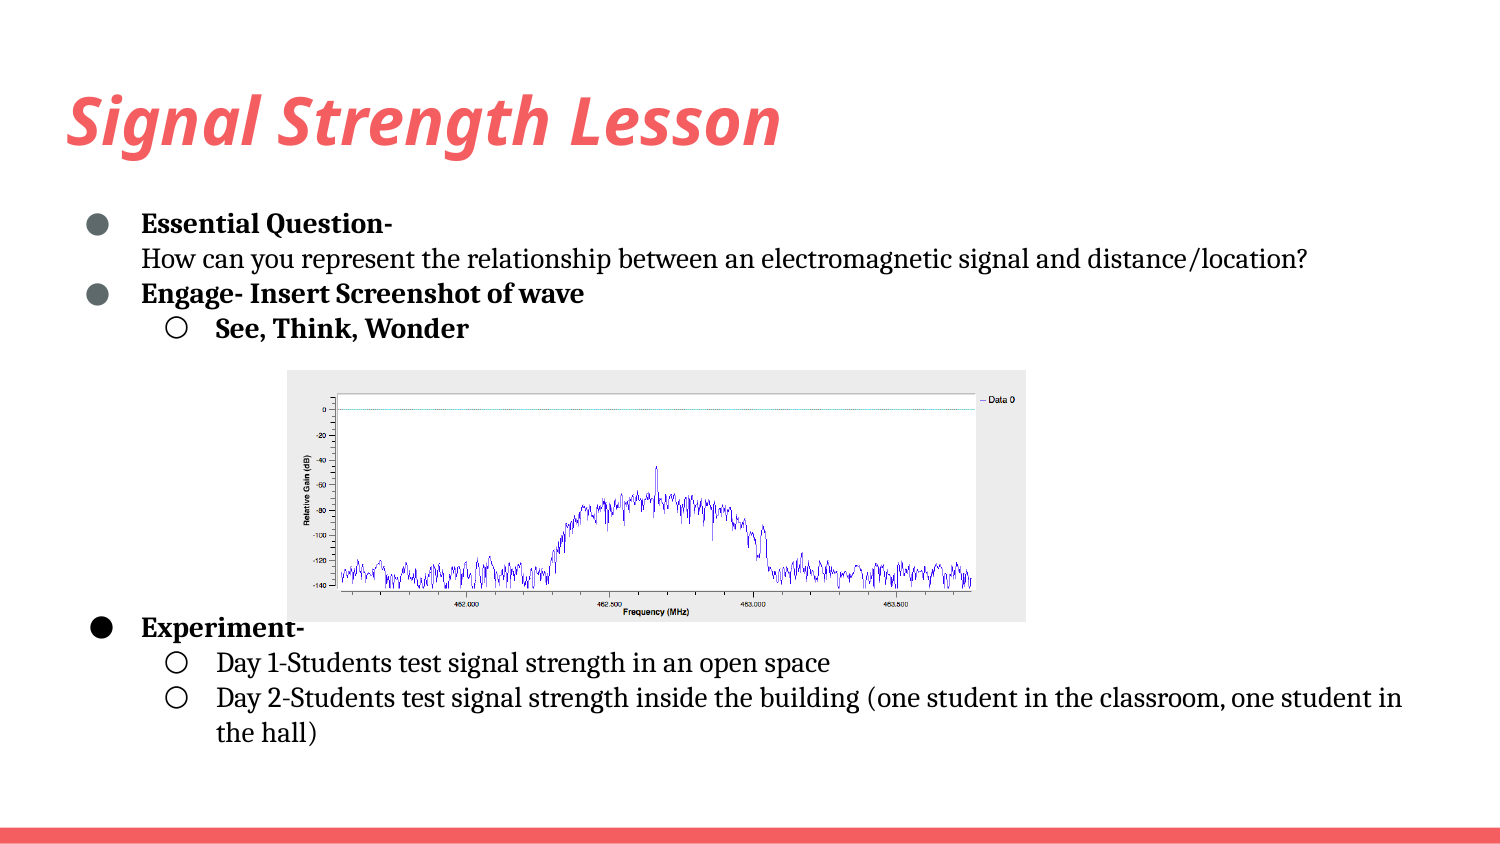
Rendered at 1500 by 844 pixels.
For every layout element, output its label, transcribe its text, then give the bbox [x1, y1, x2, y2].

picture [287, 370, 1026, 622]
title Signal Strength Lesson [51, 64, 1449, 167]
list Essential Question- How can you represent the relationship between an electromagnetic signal and distance/location? Engage- Insert Screenshot of wave See, Think, Wonder Experiment- Day 1-Students test signal strength in an open space Day 2-Students test signal strength inside the building (one student in the classroom, one student in the hall) [51, 189, 1449, 750]
